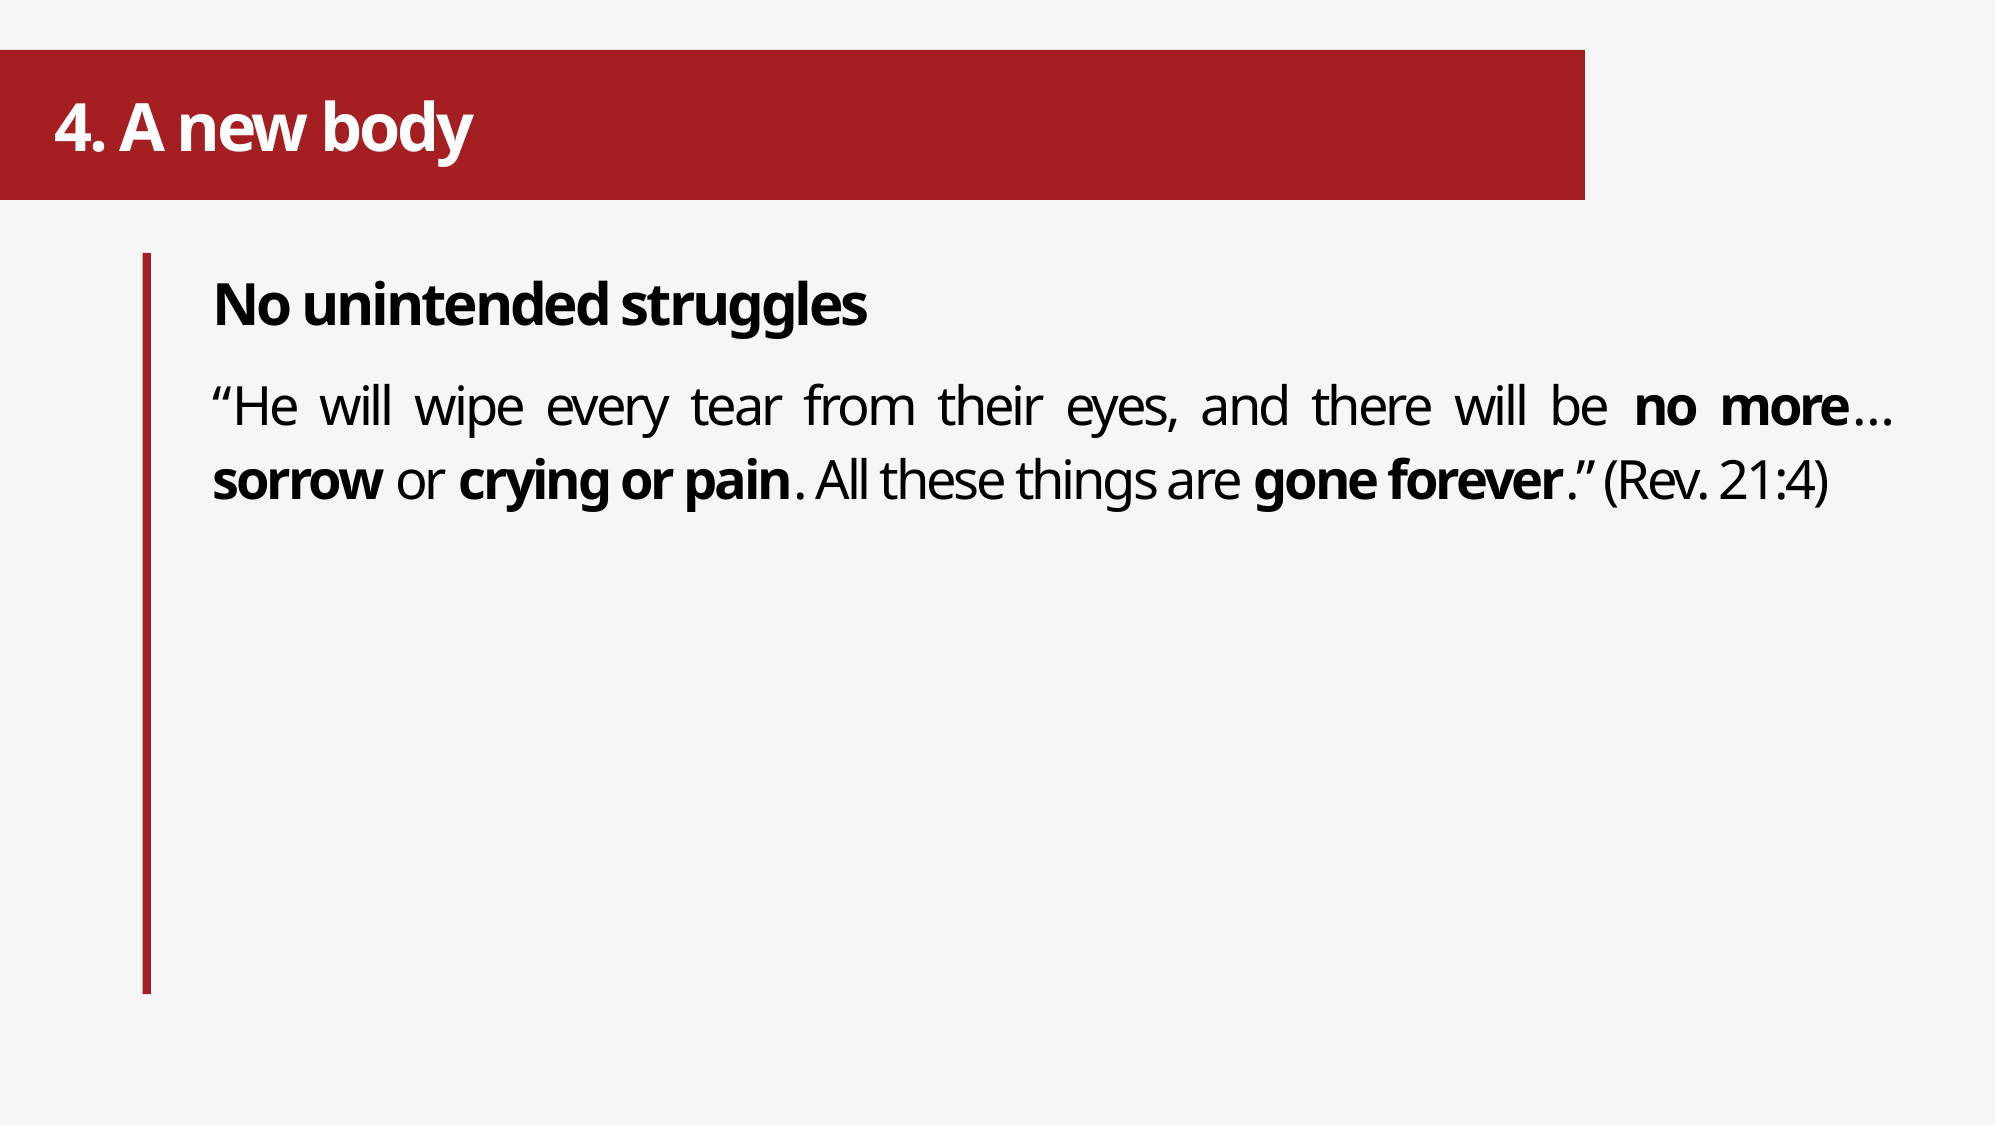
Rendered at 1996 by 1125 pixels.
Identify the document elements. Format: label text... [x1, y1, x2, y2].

title 4. A new body [39, 62, 1836, 188]
subtitle No unintended struggles “He will wipe every tear from their eyes, and there will be no more…sorrow or crying or pain. All these things are gone forever.” (Rev. 21:4) [197, 249, 1910, 1000]
